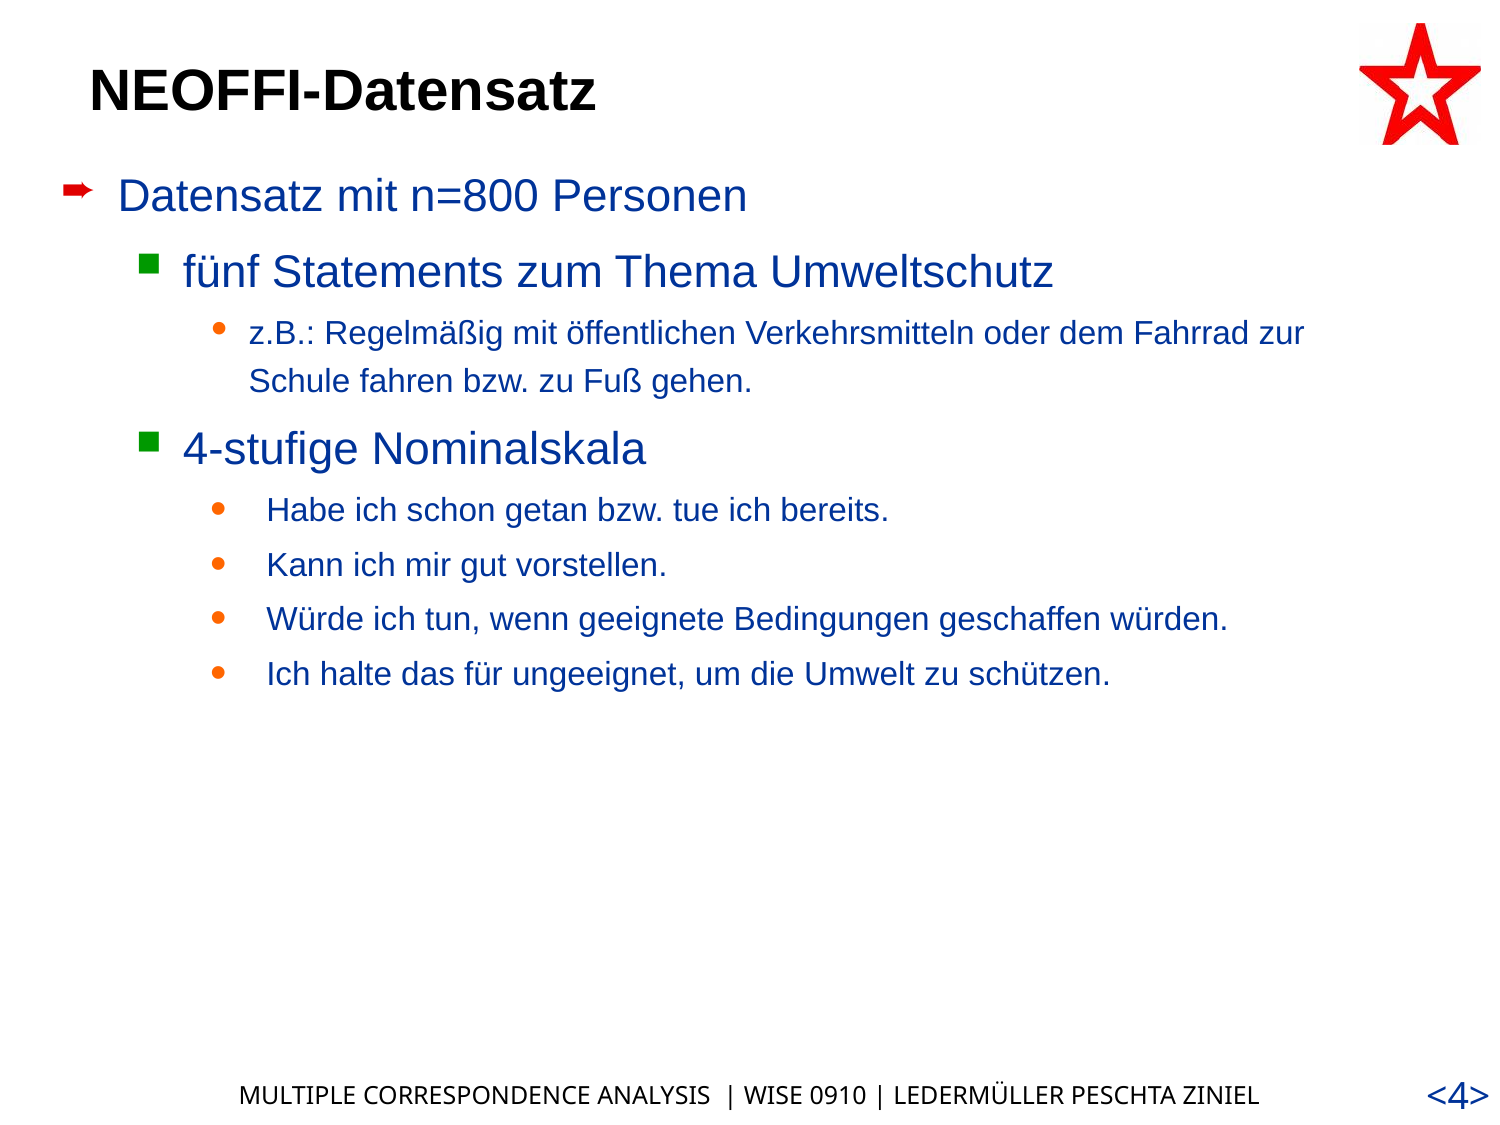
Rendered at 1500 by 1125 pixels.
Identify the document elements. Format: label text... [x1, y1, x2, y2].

title NEOFFI-Datensatz [75, 45, 1425, 233]
picture [1359, 23, 1481, 145]
list Datensatz mit n=800 Personen fünf Statements zum Thema Umweltschutz z.B.: Regelmäßig mit öffentlichen Verkehrsmitteln oder dem Fahrrad zur Schule fahren bzw. zu Fuß gehen. 4-stufige Nominalskala Habe ich schon getan bzw. tue ich bereits. Kann ich mir gut vorstellen. Würde ich tun, wenn geeignete Bedingungen geschaffen würden. Ich halte das für ungeeignet, um die Umwelt zu schützen. [45, 147, 1372, 973]
slide_number <4> [1296, 1064, 1500, 1120]
